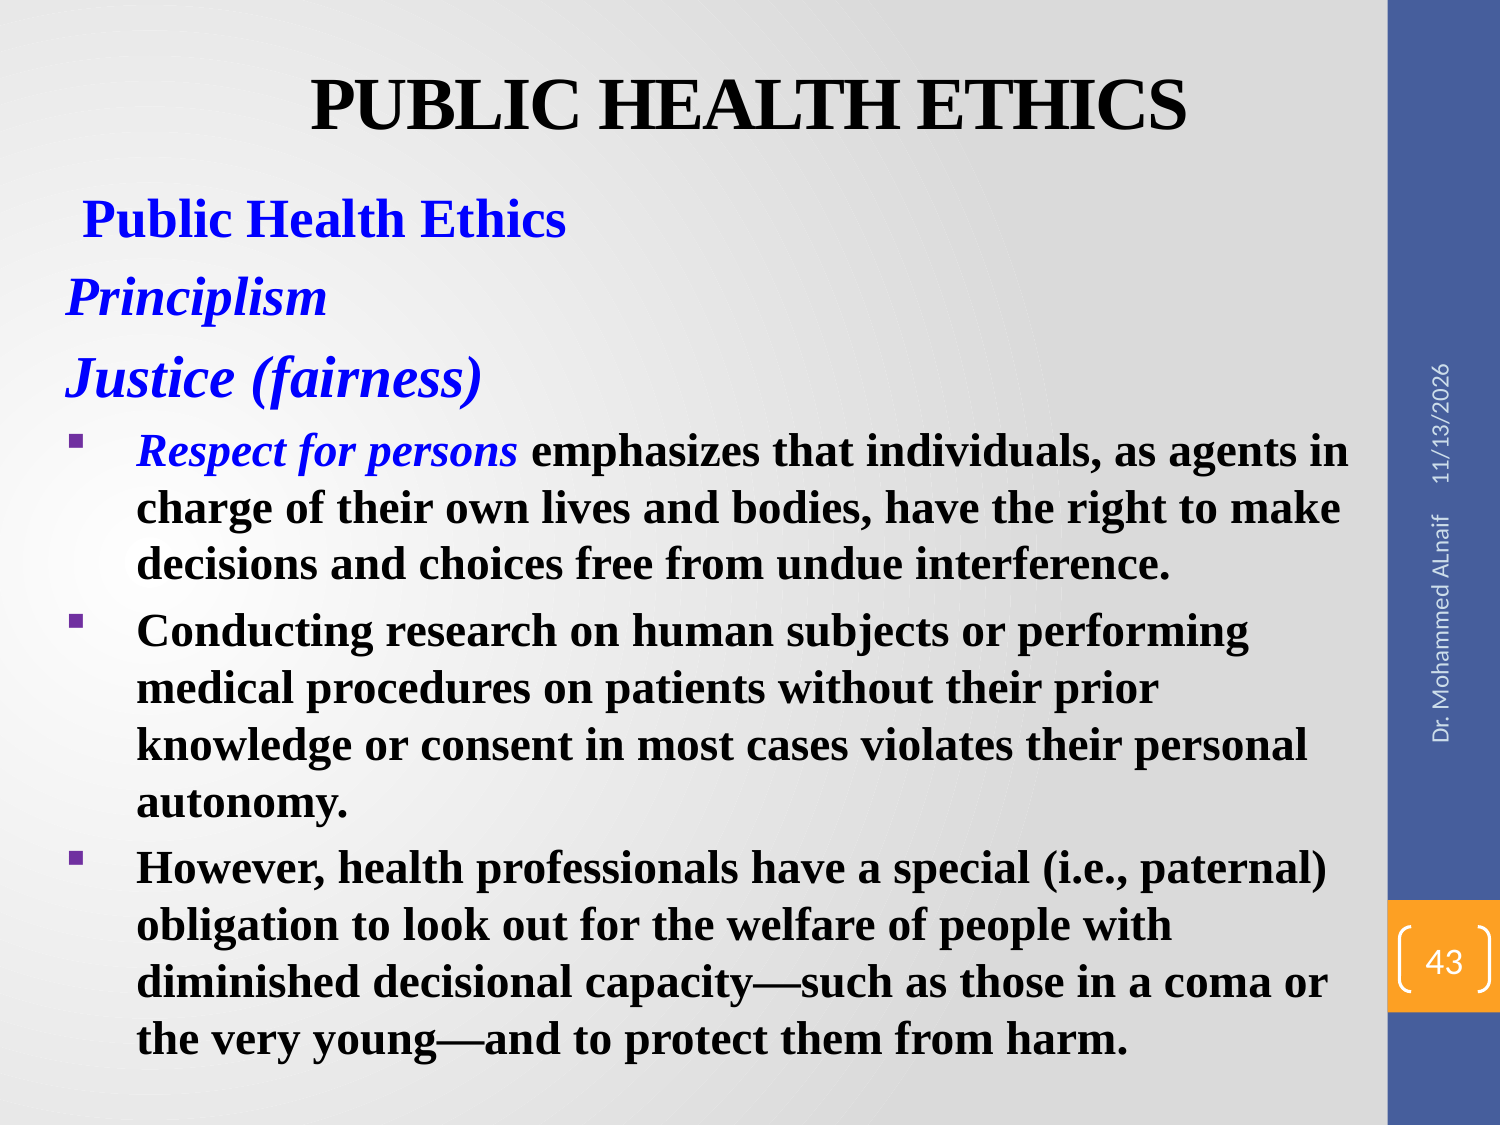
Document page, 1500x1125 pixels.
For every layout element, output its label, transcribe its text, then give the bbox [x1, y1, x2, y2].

footer Dr. Mohammed ALnaif [1408, 500, 1469, 889]
list Public Health Ethics Principlism Justice (fairness) Respect for persons emphasizes that individuals, as agents in charge of their own lives and bodies, have the right to make decisions and choices free from undue interference. Conducting research on human subjects or performing medical procedures on patients without their prior knowledge or consent in most cases violates their personal autonomy. However, health professionals have a special (i.e., paternal) obligation to look out for the welfare of people with diminished decisional capacity—such as those in a coma or the very young—and to protect them from harm. [50, 174, 1400, 1075]
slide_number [1408, 100, 1469, 500]
slide_number 43 [1400, 925, 1492, 994]
title PUBLIC HEALTH ETHICS [75, 37, 1425, 163]
